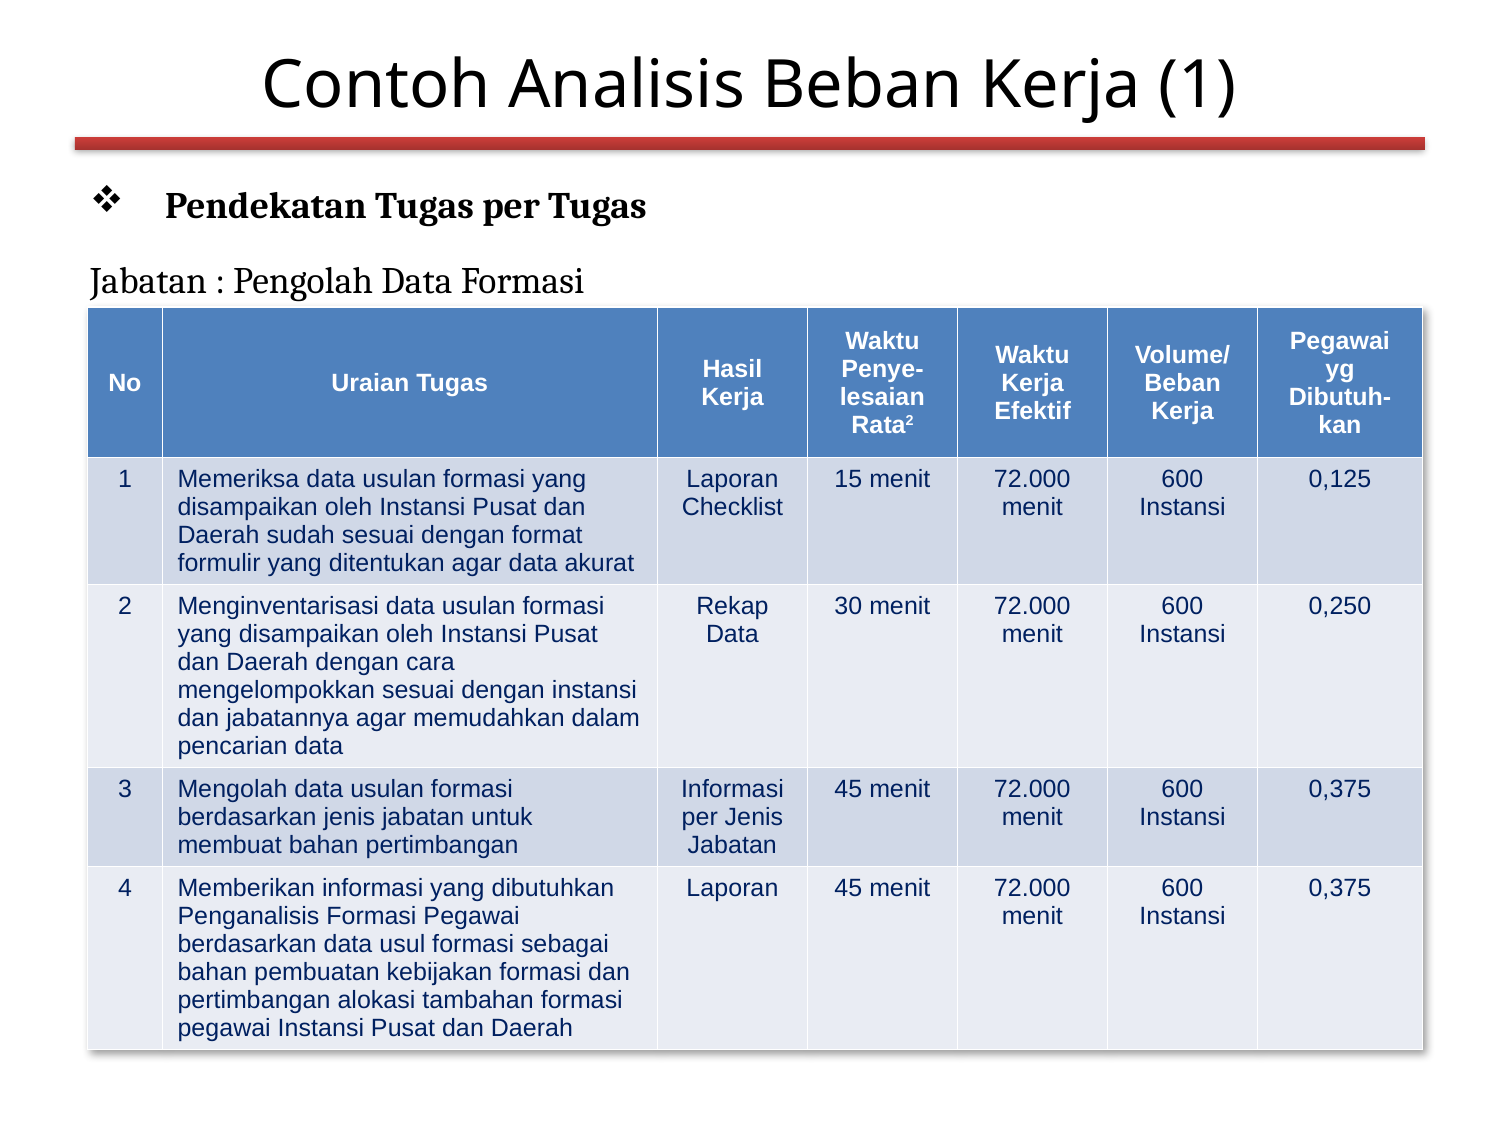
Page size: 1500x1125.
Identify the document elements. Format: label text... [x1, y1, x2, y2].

table_cell 0,250 [1258, 585, 1422, 767]
table_cell 72.000 menit [958, 458, 1107, 584]
table_cell 600 Instansi [1108, 768, 1257, 866]
table_cell 0,125 [1258, 458, 1422, 584]
table_cell 15 menit [808, 458, 957, 584]
table_header No [88, 308, 162, 457]
table_cell Memberikan informasi yang dibutuhkan Penganalisis Formasi Pegawai berdasarkan data usul formasi sebagai bahan pembuatan kebijakan formasi dan pertimbangan alokasi tambahan formasi pegawai Instansi Pusat dan Daerah [163, 867, 657, 1049]
table_cell Rekap Data [658, 585, 807, 767]
table_header Waktu Kerja Efektif [958, 308, 1107, 457]
table_header Pegawai yg Dibutuh-kan [1258, 308, 1422, 457]
table_cell Laporan Checklist [658, 458, 807, 584]
table_cell Menginventarisasi data usulan formasi yang disampaikan oleh Instansi Pusat dan Daerah dengan cara mengelompokkan sesuai dengan instansi dan jabatannya agar memudahkan dalam pencarian data [163, 585, 657, 767]
table_cell Laporan [658, 867, 807, 1049]
table_cell 72.000 menit [958, 585, 1107, 767]
table_header Volume/ Beban Kerja [1108, 308, 1257, 457]
table_cell 72.000 menit [958, 768, 1107, 866]
table_cell 2 [88, 585, 162, 767]
table_cell 0,375 [1258, 768, 1422, 866]
table_header Waktu Penye-lesaian Rata2 [808, 308, 957, 457]
table_cell 45 menit [808, 867, 957, 1049]
table_header Uraian Tugas [163, 308, 657, 457]
table_header Hasil Kerja [658, 308, 807, 457]
table_cell 600 Instansi [1108, 458, 1257, 584]
table_cell Mengolah data usulan formasi berdasarkan jenis jabatan untuk membuat bahan pertimbangan [163, 768, 657, 866]
table_cell 600 Instansi [1108, 867, 1257, 1049]
table_cell 45 menit [808, 768, 957, 866]
table_cell 3 [88, 768, 162, 866]
table_cell 1 [88, 458, 162, 584]
list Pendekatan Tugas per Tugas Jabatan : Pengolah Data Formasi [75, 162, 1425, 338]
table_cell 30 menit [808, 585, 957, 767]
table_cell Informasi per Jenis Jabatan [658, 768, 807, 866]
table_cell Memeriksa data usulan formasi yang disampaikan oleh Instansi Pusat dan Daerah sudah sesuai dengan format formulir yang ditentukan agar data akurat [163, 458, 657, 584]
title Contoh Analisis Beban Kerja (1) [75, 24, 1425, 136]
table_cell 72.000 menit [958, 867, 1107, 1049]
table_cell 0,375 [1258, 867, 1422, 1049]
table_cell 4 [88, 867, 162, 1049]
text_box [74, 137, 1425, 150]
table_cell 600 Instansi [1108, 585, 1257, 767]
